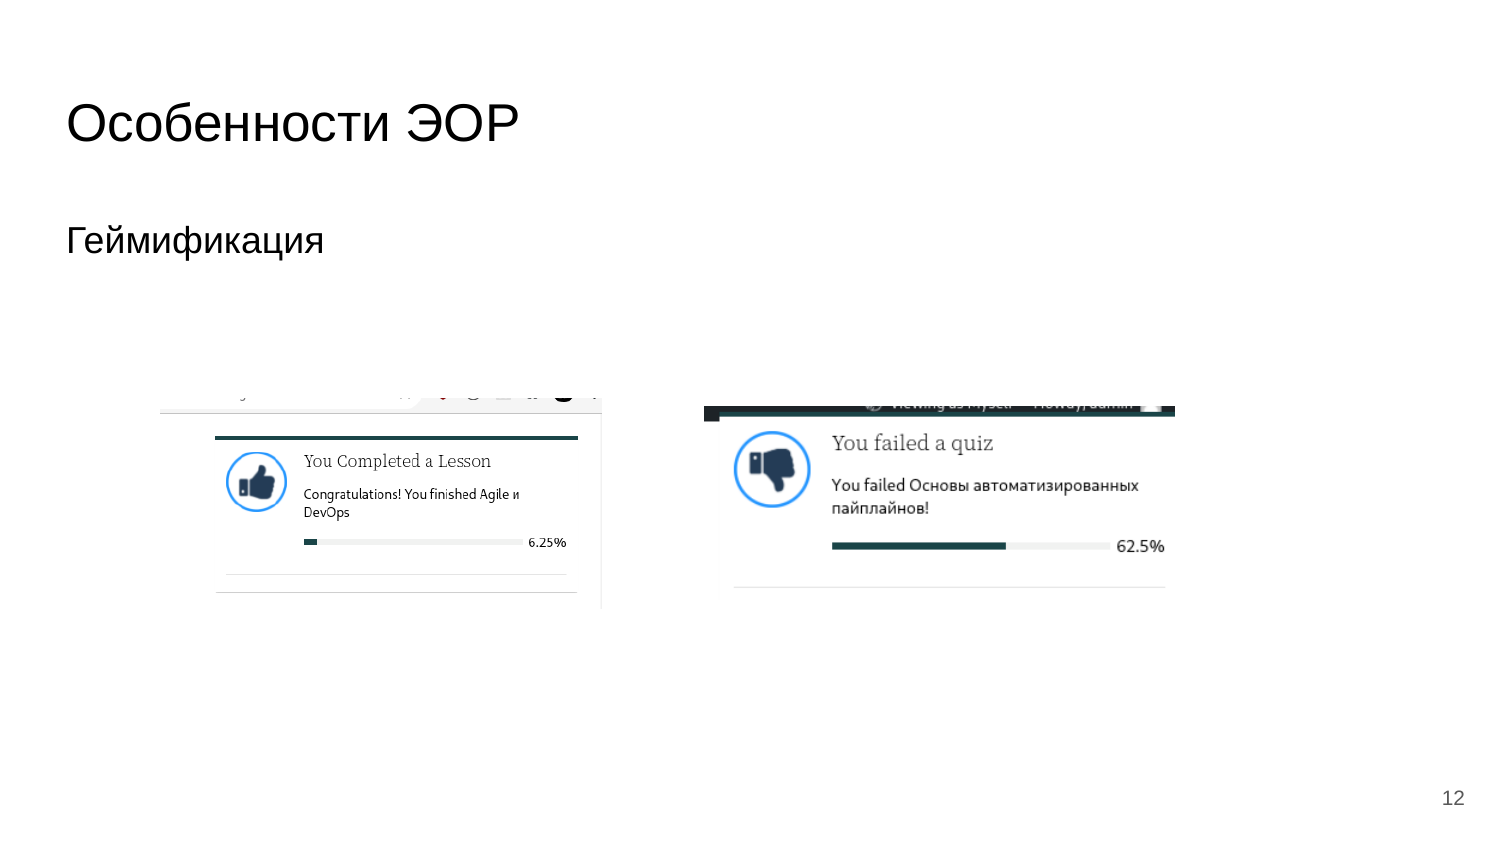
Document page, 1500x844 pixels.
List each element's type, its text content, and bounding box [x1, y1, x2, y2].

text_box Геймификация [51, 178, 510, 277]
slide_number ‹#› [1389, 764, 1480, 830]
picture [159, 397, 602, 609]
title Особенности ЭОР [51, 72, 1449, 167]
picture [704, 406, 1175, 601]
